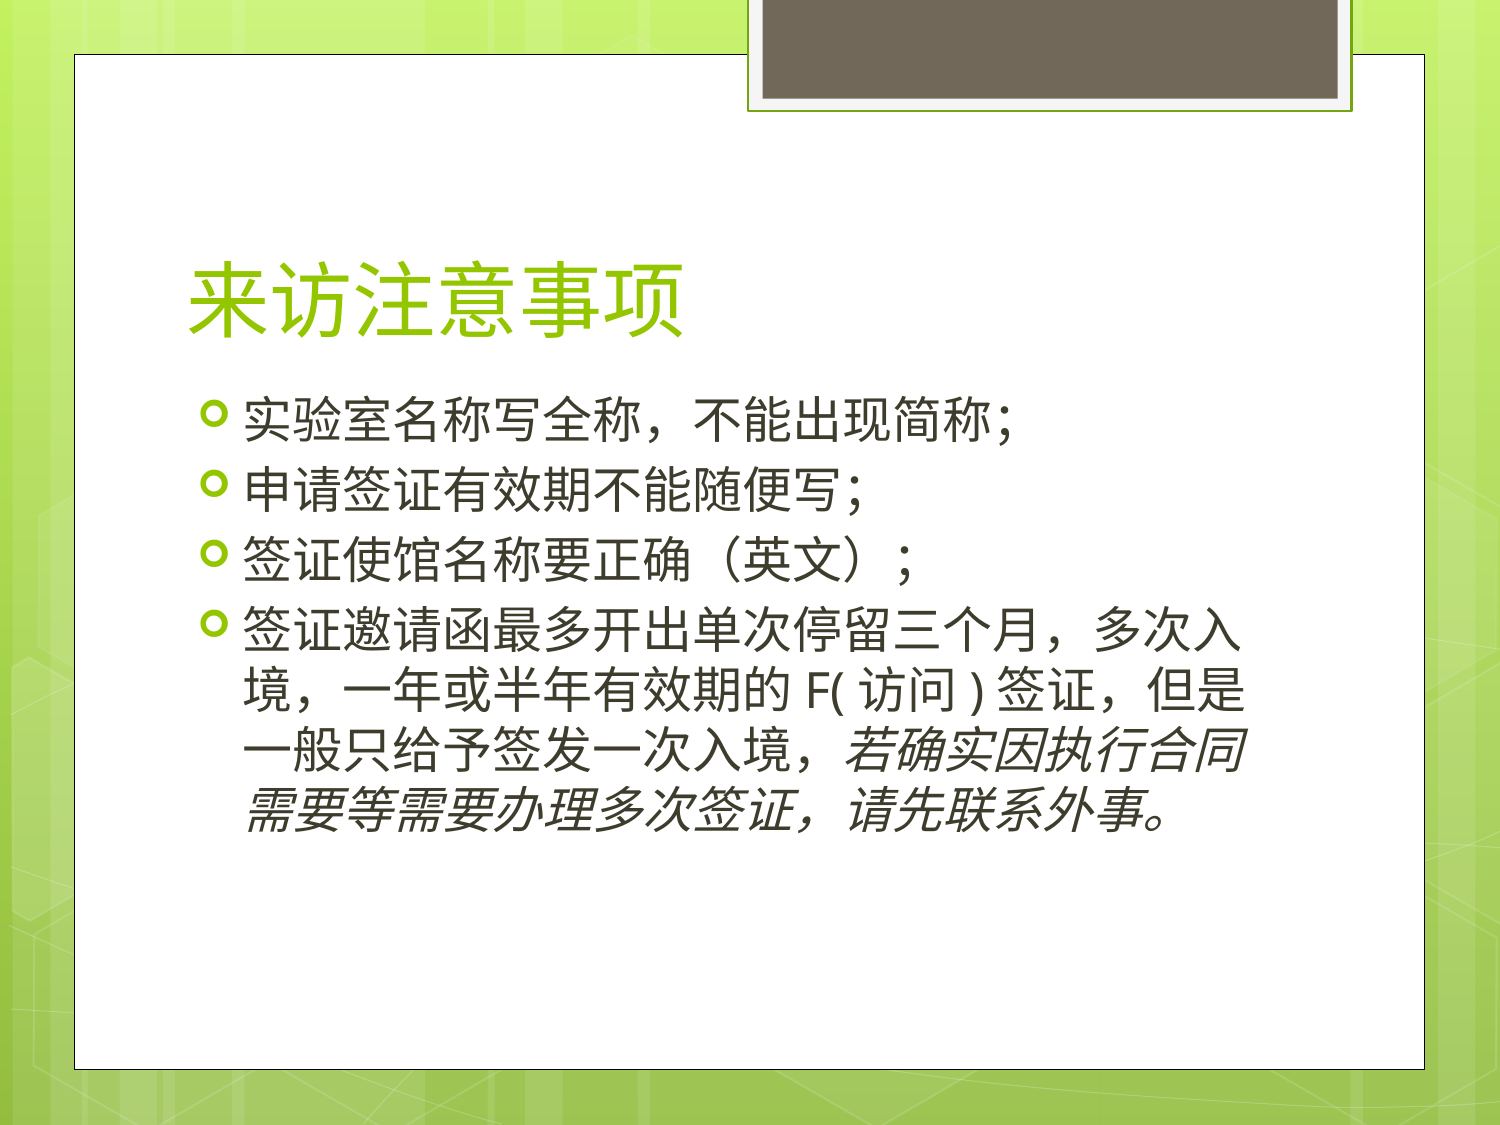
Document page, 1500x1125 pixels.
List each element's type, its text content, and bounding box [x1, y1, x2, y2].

title 来访注意事项 [171, 168, 1324, 357]
list 实验室名称写全称，不能出现简称； 申请签证有效期不能随便写； 签证使馆名称要正确（英文）； 签证邀请函最多开出单次停留三个月，多次入境，一年或半年有效期的F(访问)签证，但是一般只给予签发一次入境，若确实因执行合同需要等需要办理多次签证，请先联系外事。 [171, 381, 1283, 957]
